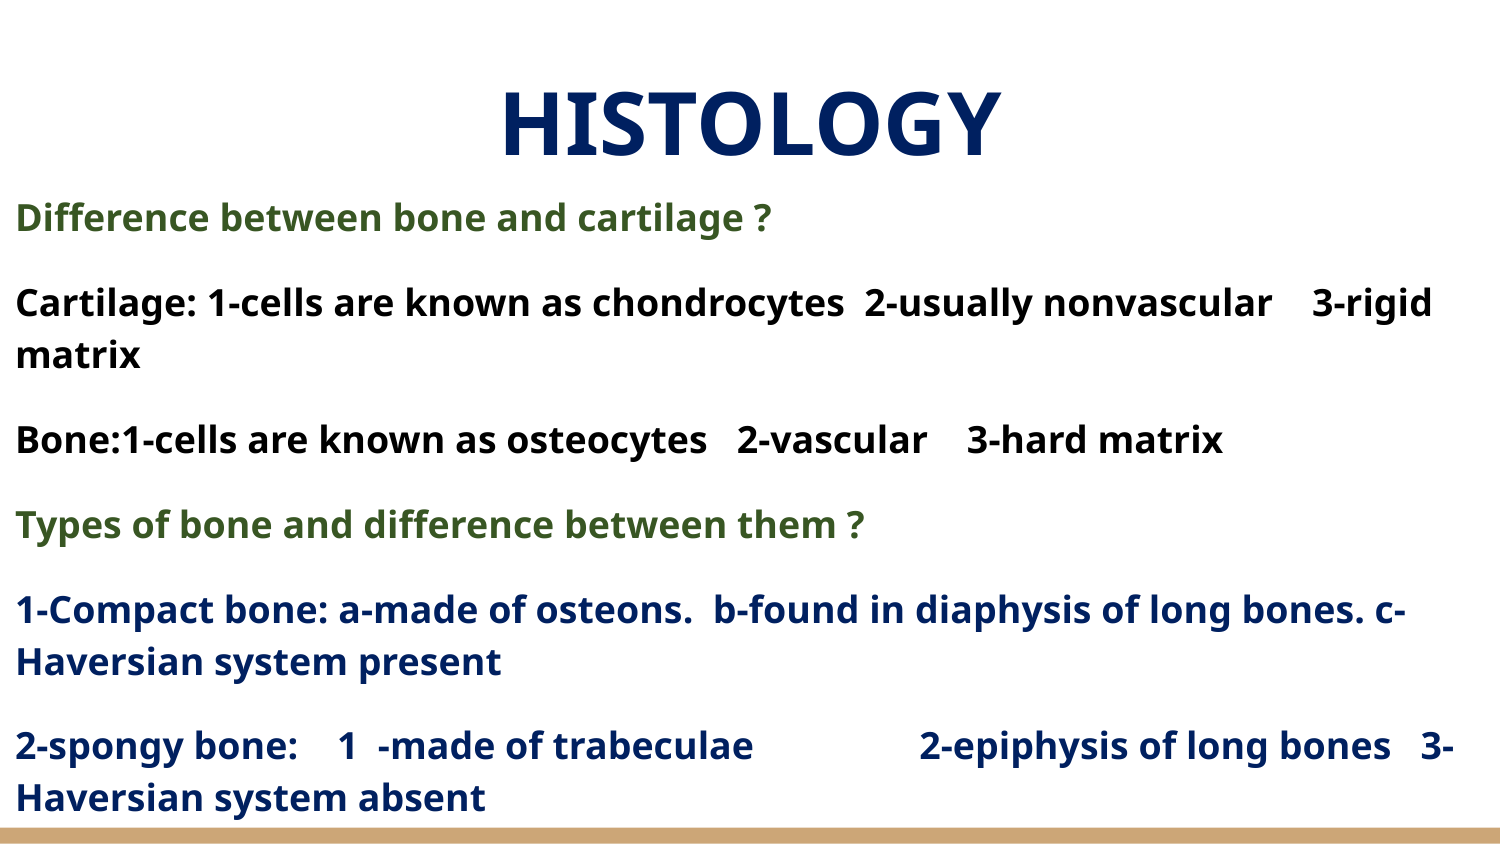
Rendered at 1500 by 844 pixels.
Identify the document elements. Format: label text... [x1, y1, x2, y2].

list Difference between bone and cartilage ? Cartilage: 1-cells are known as chondrocytes 2-usually nonvascular 3-rigid matrix Bone:1-cells are known as osteocytes 2-vascular 3-hard matrix Types of bone and difference between them ? 1-Compact bone: a-made of osteons. b-found in diaphysis of long bones. c-Haversian system present 2-spongy bone: 1 -made of trabeculae 2-epiphysis of long bones 3-Haversian system absent [0, 172, 1500, 814]
title HISTOLOGY [51, 51, 1449, 172]
